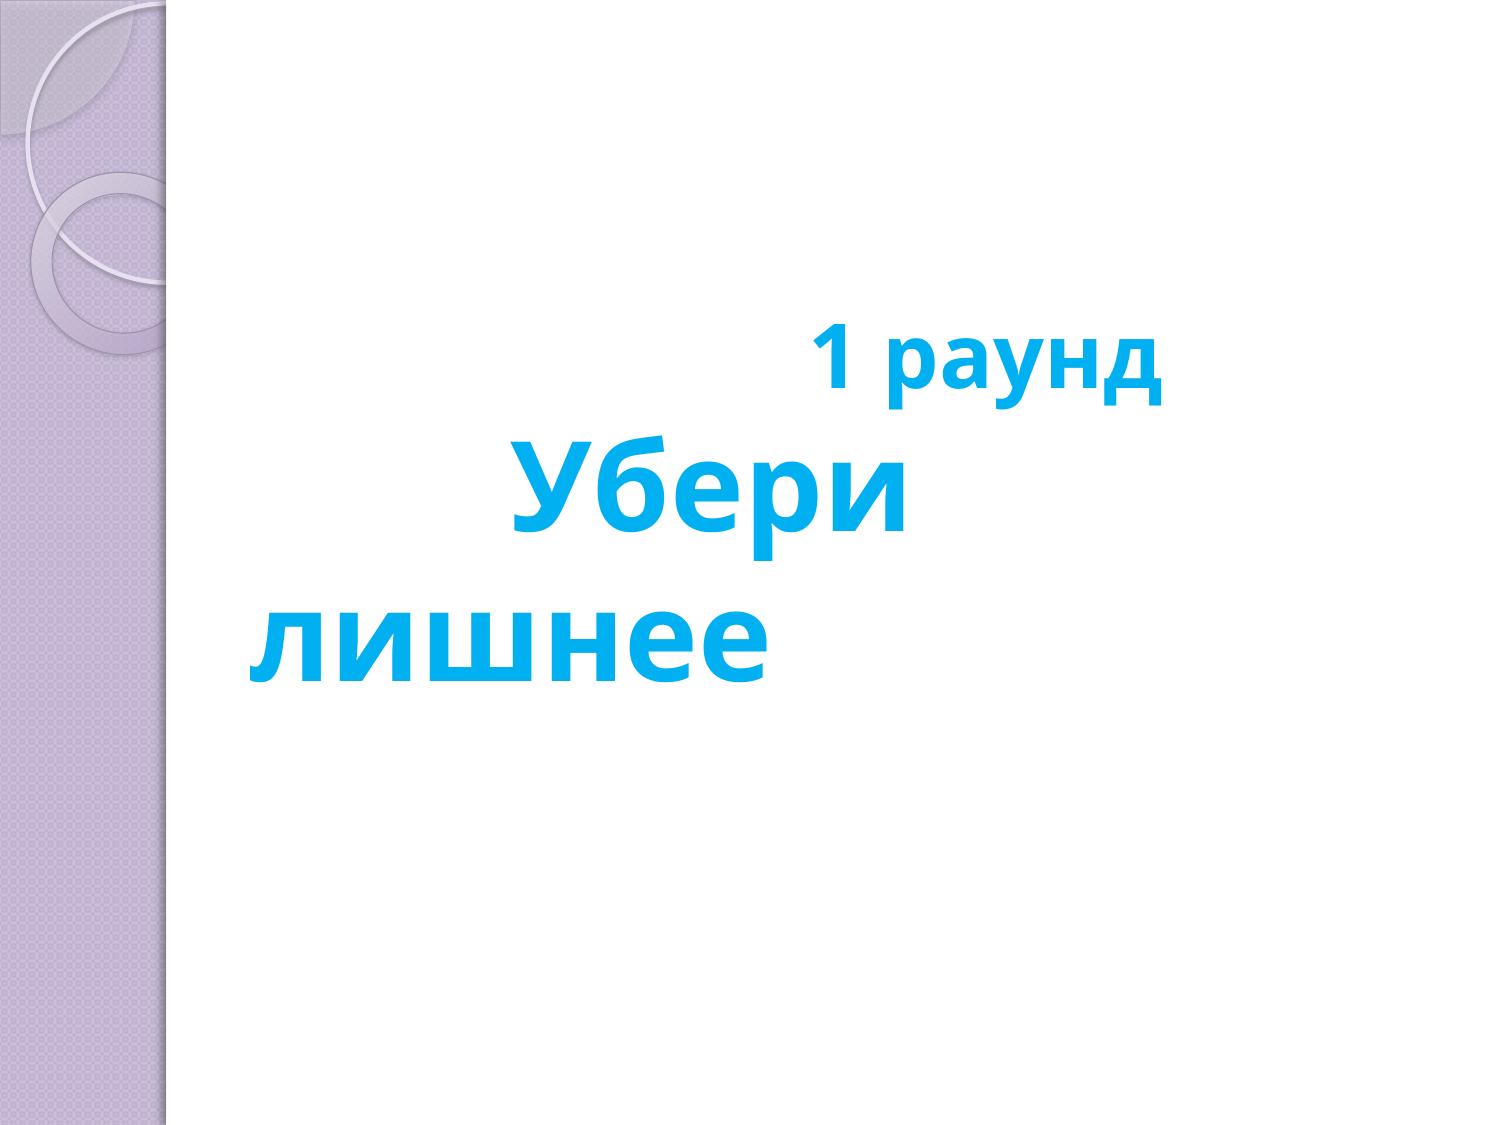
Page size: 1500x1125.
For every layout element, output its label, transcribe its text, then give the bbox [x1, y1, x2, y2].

title 1 раунд Убери лишнее [235, 45, 1466, 961]
